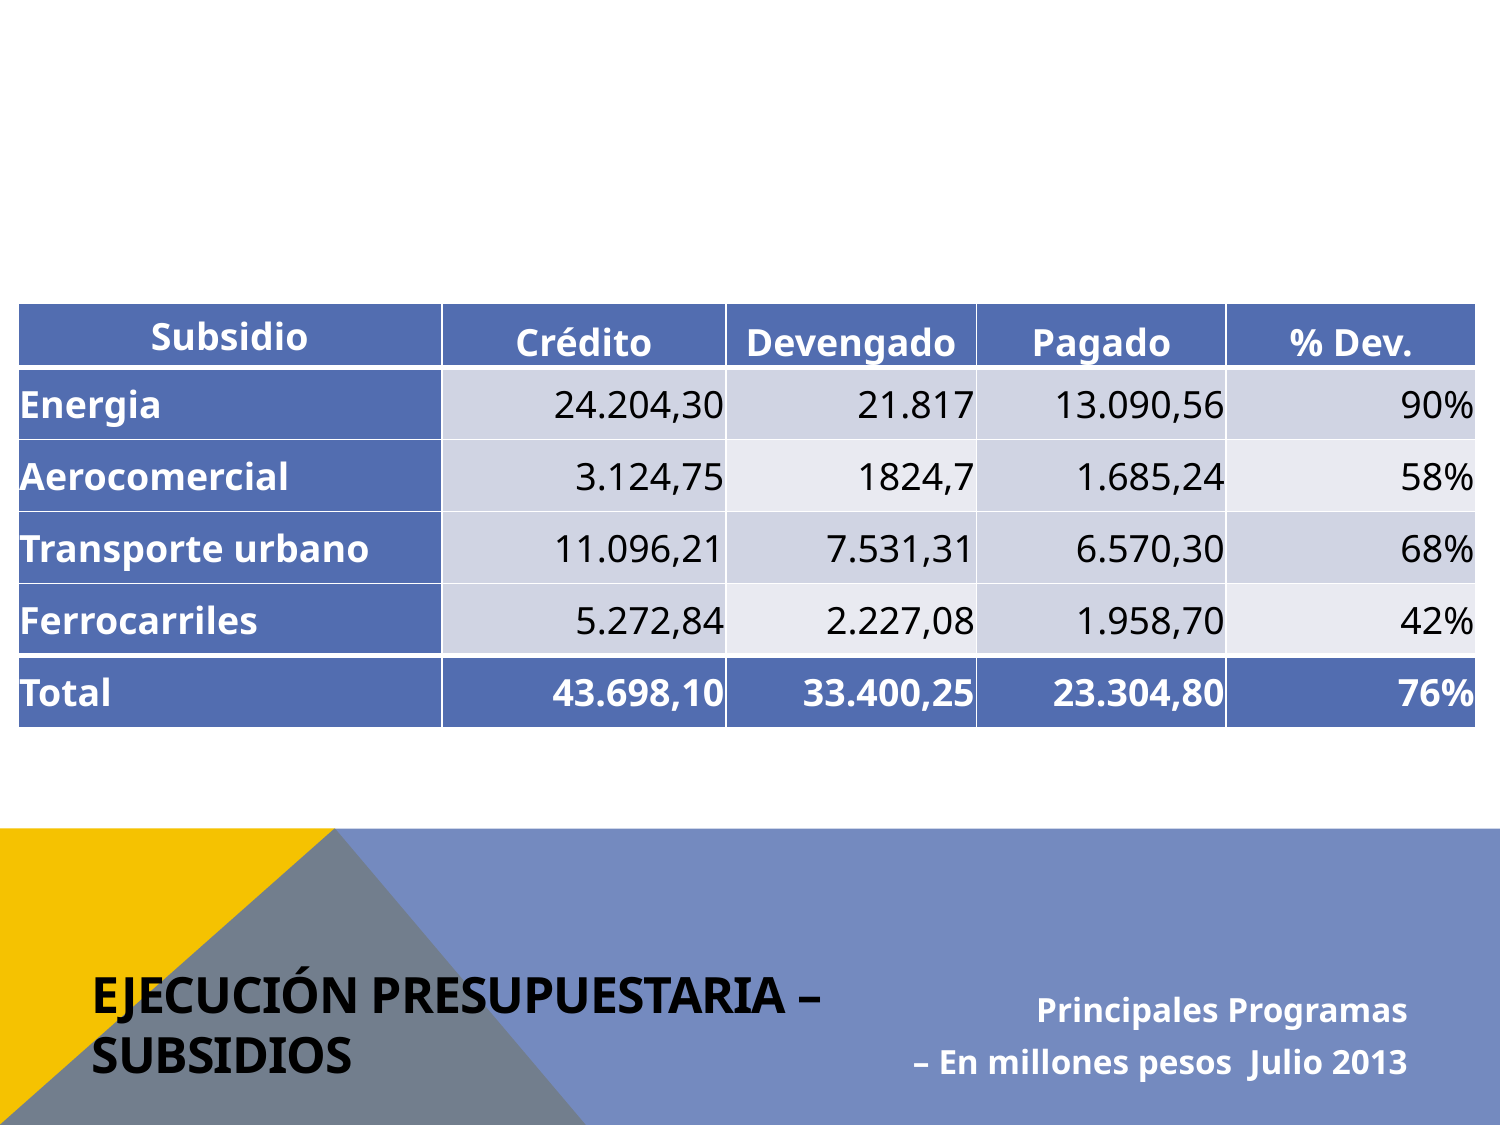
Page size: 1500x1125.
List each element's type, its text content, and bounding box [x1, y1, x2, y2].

table_cell 58% [1227, 440, 1475, 511]
table_header Devengado [727, 304, 976, 365]
title Ejecución Presupuestaria – subsidios [76, 977, 857, 1071]
table_cell 7.531,31 [727, 512, 976, 583]
table_cell Ferrocarriles [19, 584, 441, 653]
table_cell 6.570,30 [977, 512, 1225, 583]
table_cell 23.304,80 [977, 658, 1225, 727]
table_cell 24.204,30 [443, 370, 725, 439]
table_cell Total [19, 658, 441, 727]
table_cell 43.698,10 [443, 658, 725, 727]
table_cell Energia [19, 370, 441, 439]
table_cell 3.124,75 [443, 440, 725, 511]
table_header Pagado [977, 304, 1225, 365]
table_cell Transporte urbano [19, 512, 441, 583]
table_cell 42% [1227, 584, 1475, 653]
table_cell 5.272,84 [443, 584, 725, 653]
table_cell 76% [1227, 658, 1475, 727]
table_header Subsidio [19, 304, 441, 365]
table_cell 33.400,25 [727, 658, 976, 727]
table_header % Dev. [1227, 304, 1475, 365]
table_header Crédito [443, 304, 725, 365]
table_cell 11.096,21 [443, 512, 725, 583]
table_cell Aerocomercial [19, 440, 441, 511]
table_cell 68% [1227, 512, 1475, 583]
table_cell 1.958,70 [977, 584, 1225, 653]
table_cell 1824,7 [727, 440, 976, 511]
text_box Principales Programas – En millones pesos Julio 2013 [809, 987, 1424, 1083]
table_cell 2.227,08 [727, 584, 976, 653]
table_cell 21.817 [727, 370, 976, 439]
table_cell 90% [1227, 370, 1475, 439]
table_cell 13.090,56 [977, 370, 1225, 439]
table_cell 1.685,24 [977, 440, 1225, 511]
